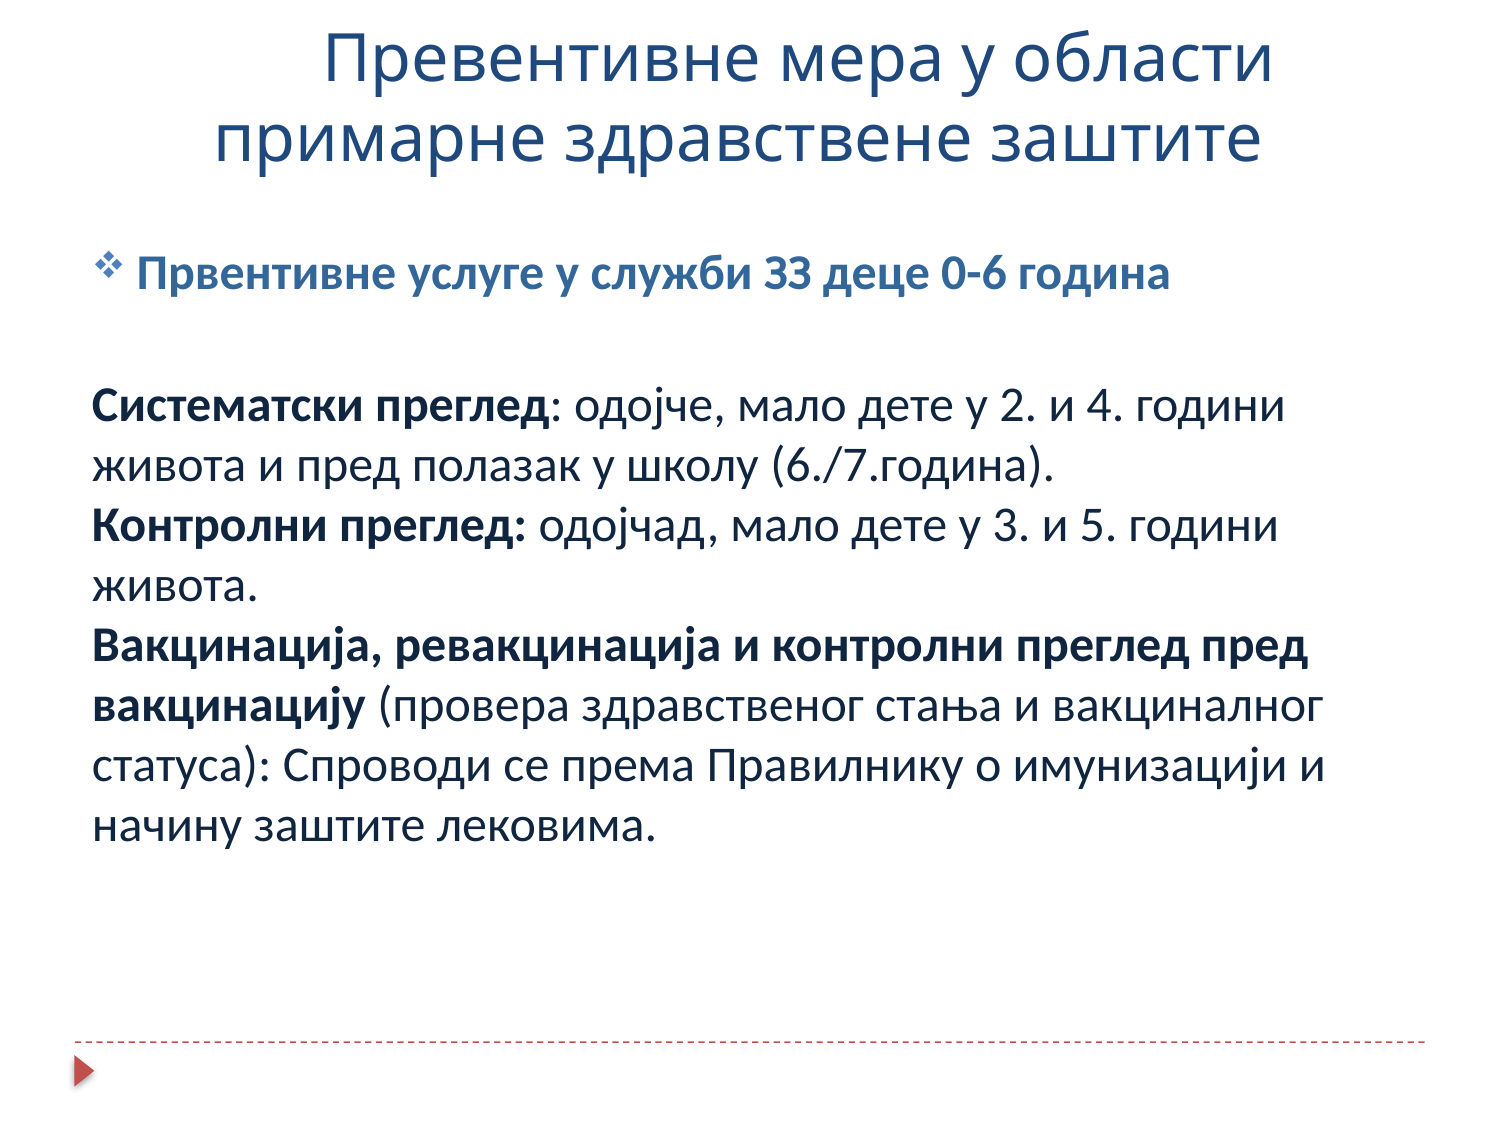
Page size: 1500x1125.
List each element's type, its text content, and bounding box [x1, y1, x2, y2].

list Првентивне услуге у служби ЗЗ деце 0-6 година Систематски преглед: одојче, мало дете у 2. и 4. години живота и пред полазак у школу (6./7.година). Контролни преглед: одојчад, мало дете у 3. и 5. години живота. Вакцинација, ревакцинација и контролни преглед пред вакцинацију (провера здравственог стања и вакциналног статуса): Спроводи се према Правилнику о имунизацији и начину заштите лековима. [76, 231, 1424, 1083]
title Превентивне мера у области примарне здравствене заштите [76, 77, 1402, 183]
